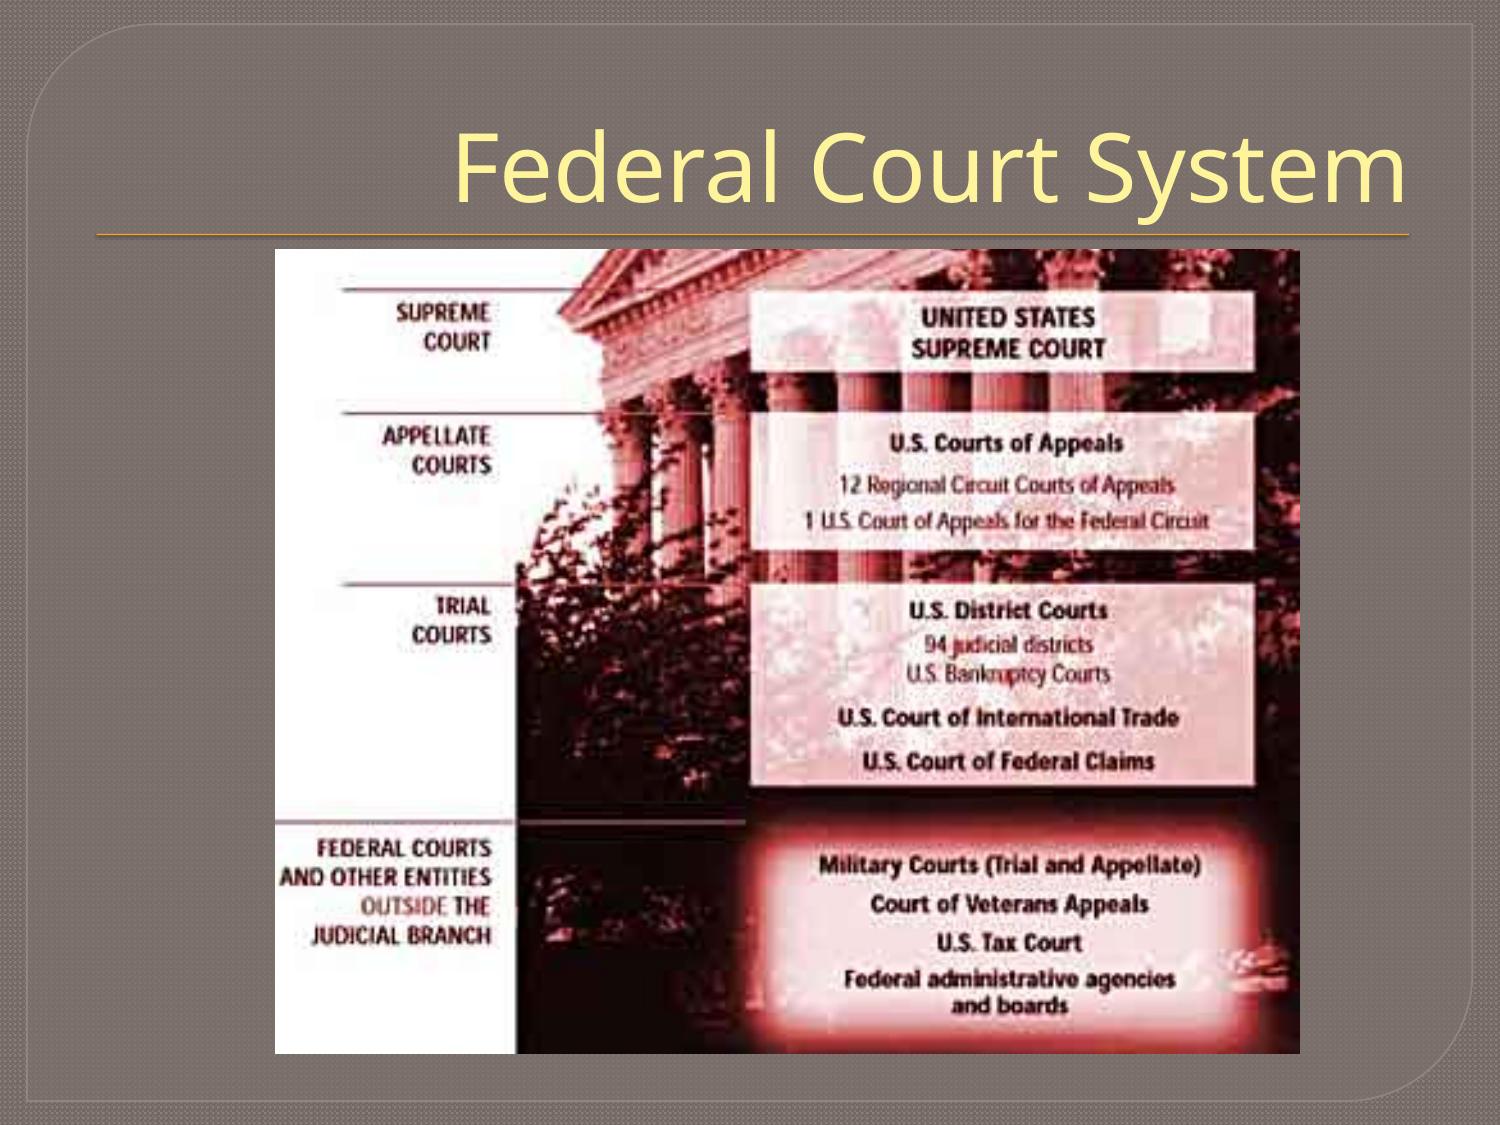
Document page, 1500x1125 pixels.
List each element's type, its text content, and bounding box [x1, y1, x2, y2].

title Federal Court System [75, 41, 1425, 230]
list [274, 249, 1301, 1055]
